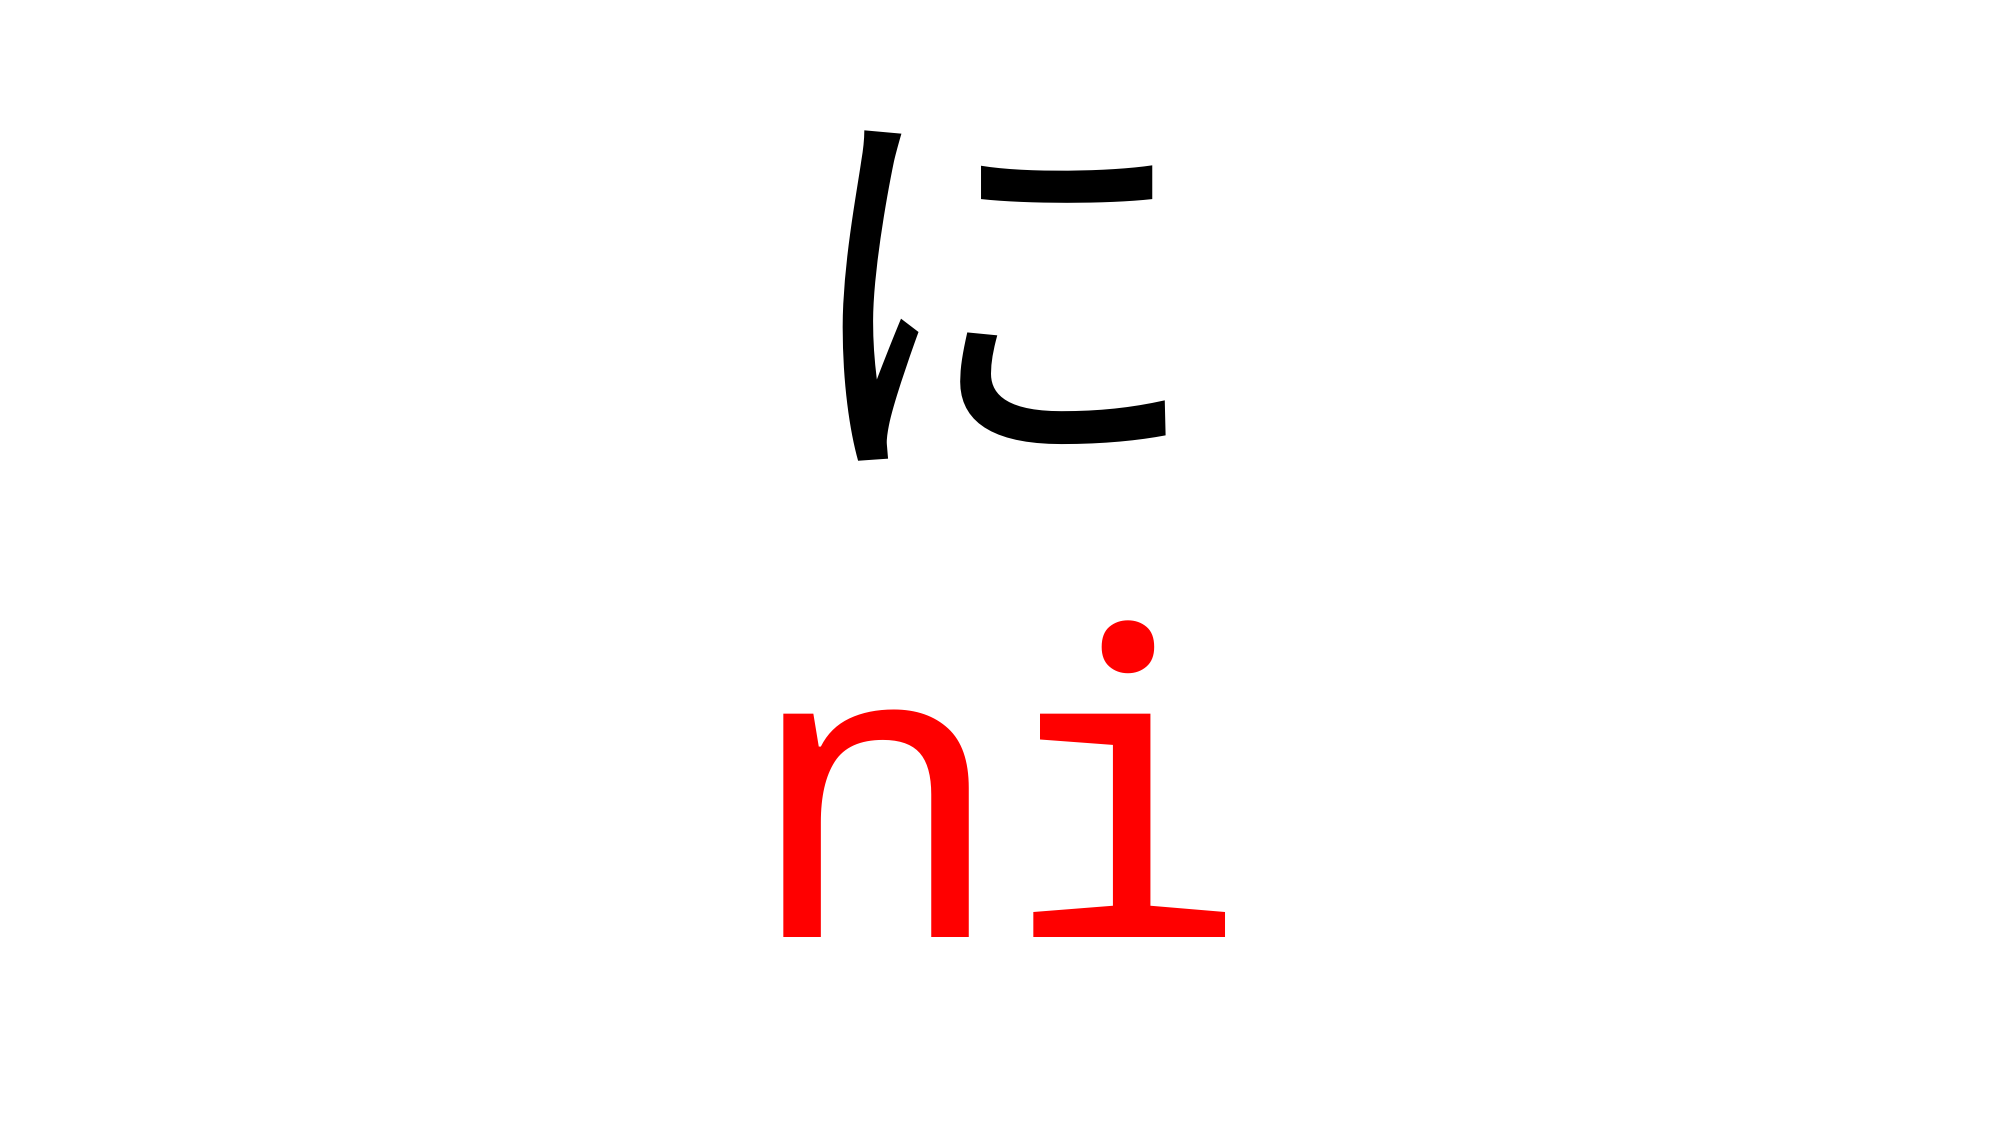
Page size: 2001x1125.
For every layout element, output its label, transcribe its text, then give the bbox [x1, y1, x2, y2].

title に [249, 71, 1750, 545]
text_box ni [249, 562, 1750, 1036]
